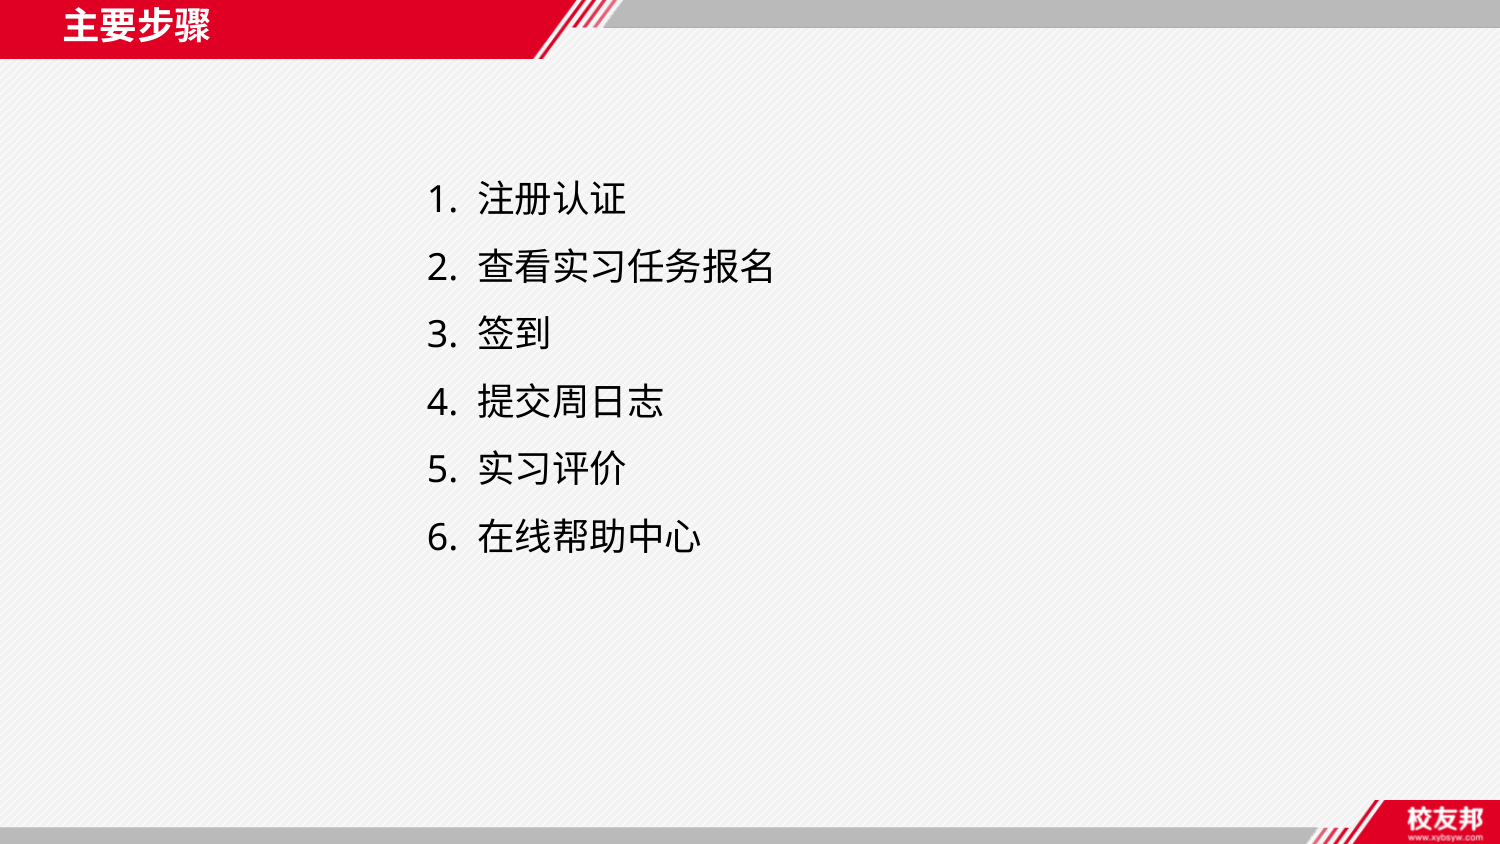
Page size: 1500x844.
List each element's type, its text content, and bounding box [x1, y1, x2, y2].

text_box 主要步骤 [47, 0, 334, 55]
text_box 1. 注册认证 2. 查看实习任务报名 3. 签到 4. 提交周日志 5. 实习评价 6. 在线帮助中心 [412, 145, 1088, 633]
picture [0, 0, 1500, 844]
